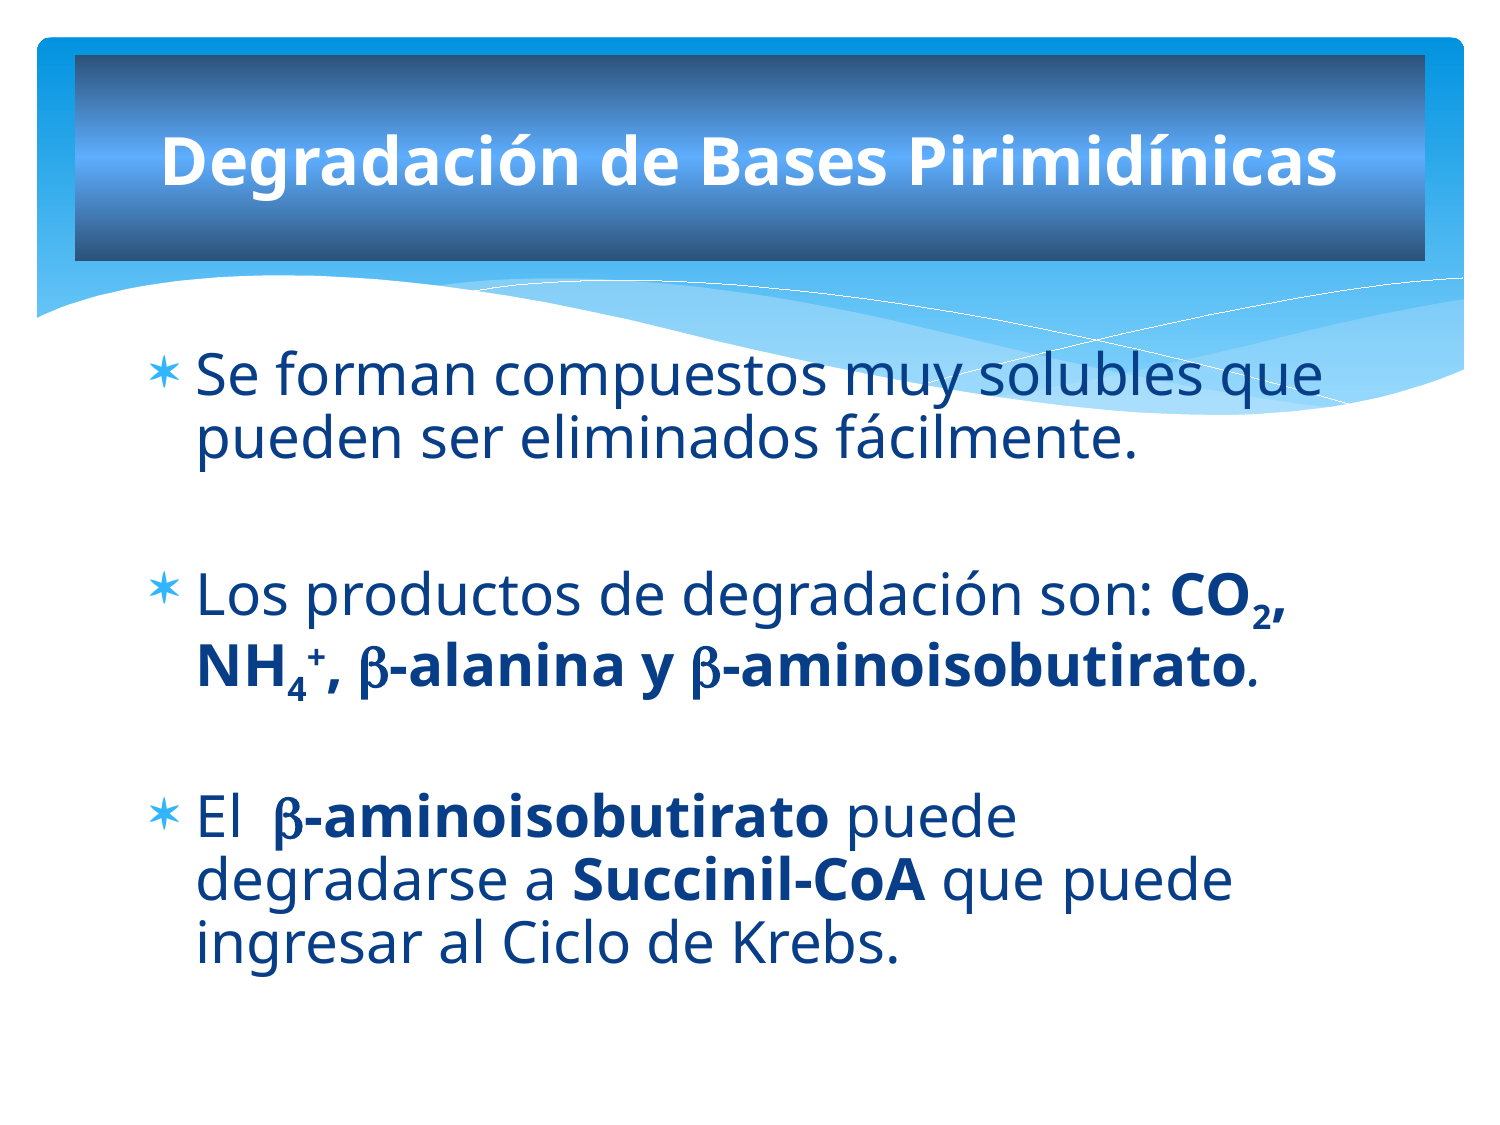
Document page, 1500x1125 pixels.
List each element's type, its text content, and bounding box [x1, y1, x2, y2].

title Degradación de Bases Pirimidínicas [75, 55, 1425, 261]
list Se forman compuestos muy solubles que pueden ser eliminados fácilmente. Los productos de degradación son: CO2, NH4+, b-alanina y b-aminoisobutirato. El b-aminoisobutirato puede degradarse a Succinil-CoA que puede ingresar al Ciclo de Krebs. [135, 338, 1352, 1000]
